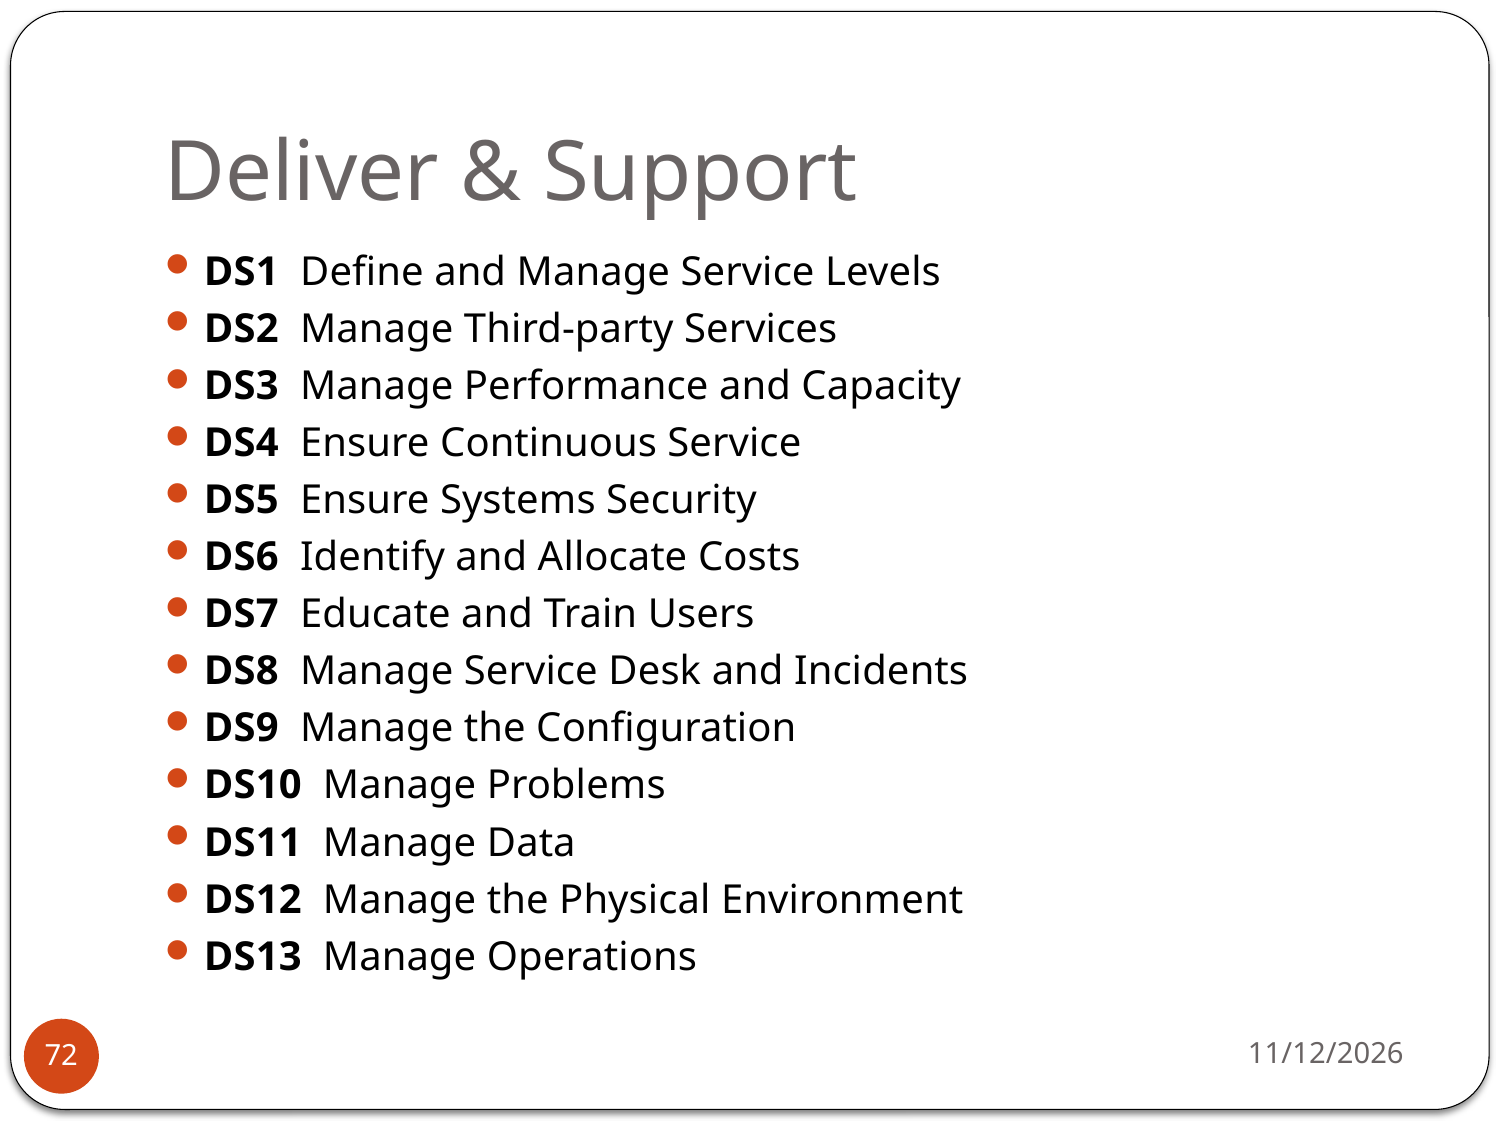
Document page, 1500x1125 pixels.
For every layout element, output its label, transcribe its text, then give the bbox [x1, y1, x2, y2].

slide_number 72 [23, 1018, 99, 1094]
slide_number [1012, 1015, 1419, 1094]
title Deliver & Support [150, 45, 1425, 233]
list DS1 Define and Manage Service Levels DS2 Manage Third-party Services DS3 Manage Performance and Capacity DS4 Ensure Continuous Service DS5 Ensure Systems Security DS6 Identify and Allocate Costs DS7 Educate and Train Users DS8 Manage Service Desk and Incidents DS9 Manage the Configuration DS10 Manage Problems DS11 Manage Data DS12 Manage the Physical Environment DS13 Manage Operations [150, 237, 1425, 988]
